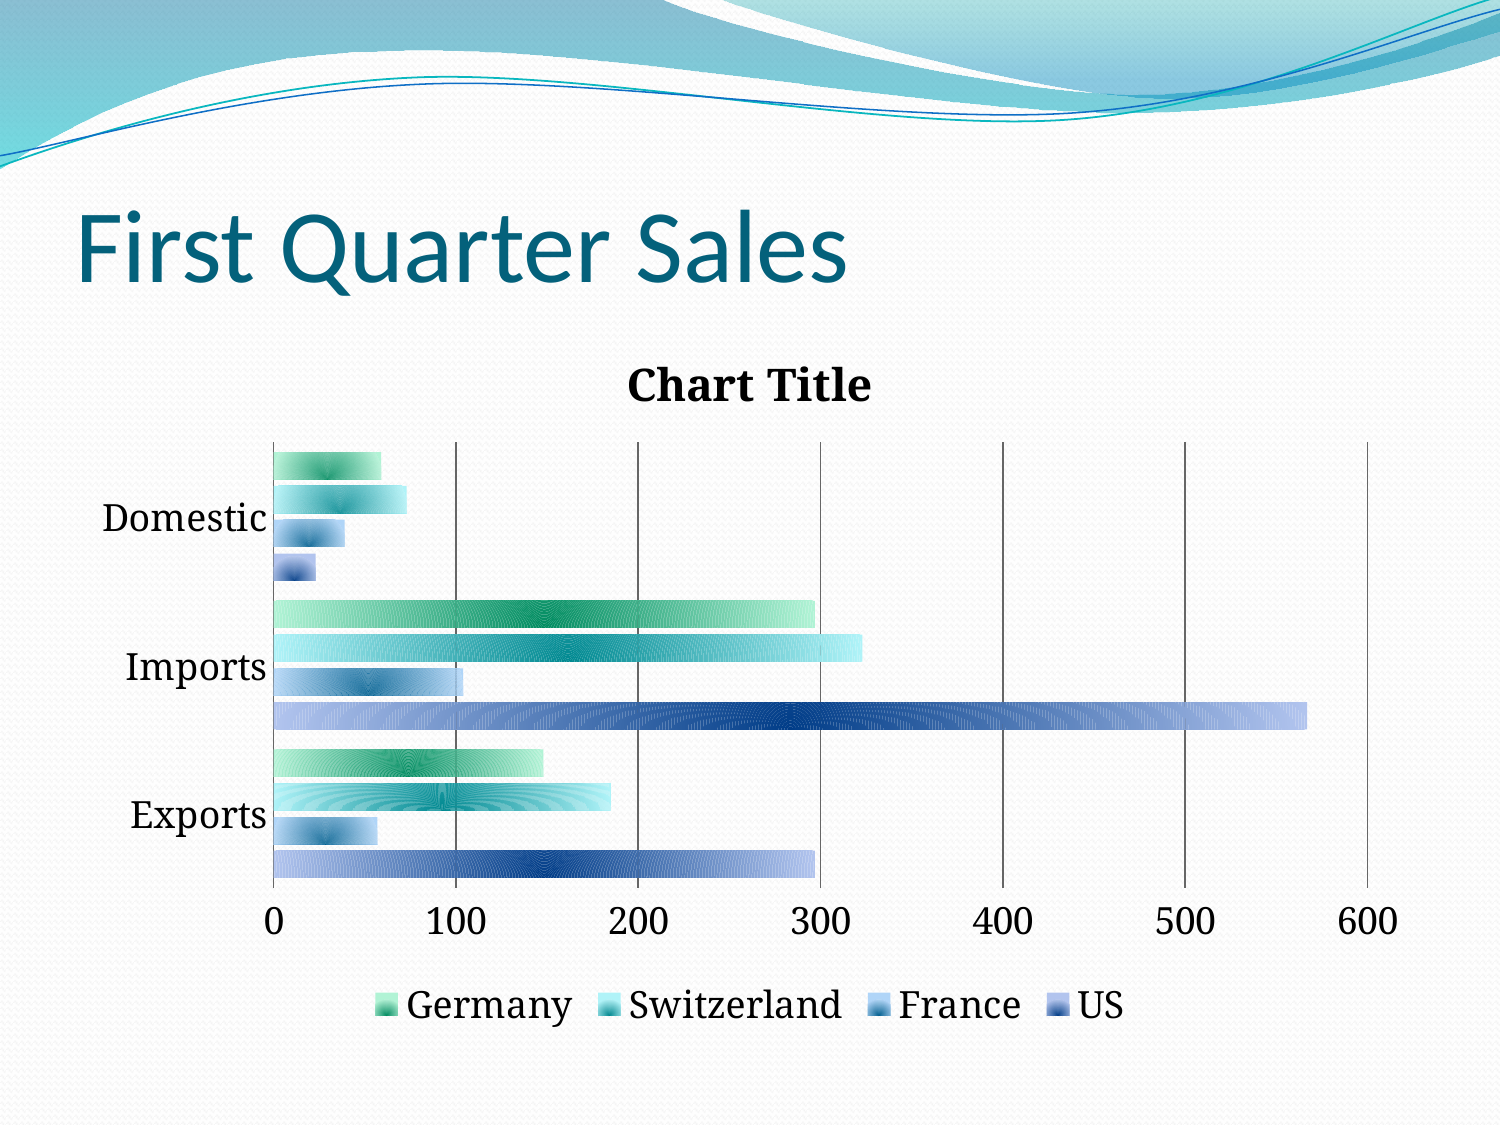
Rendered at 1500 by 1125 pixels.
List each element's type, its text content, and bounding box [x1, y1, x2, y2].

chart [74, 317, 1426, 1038]
title First Quarter Sales [75, 115, 1425, 303]
